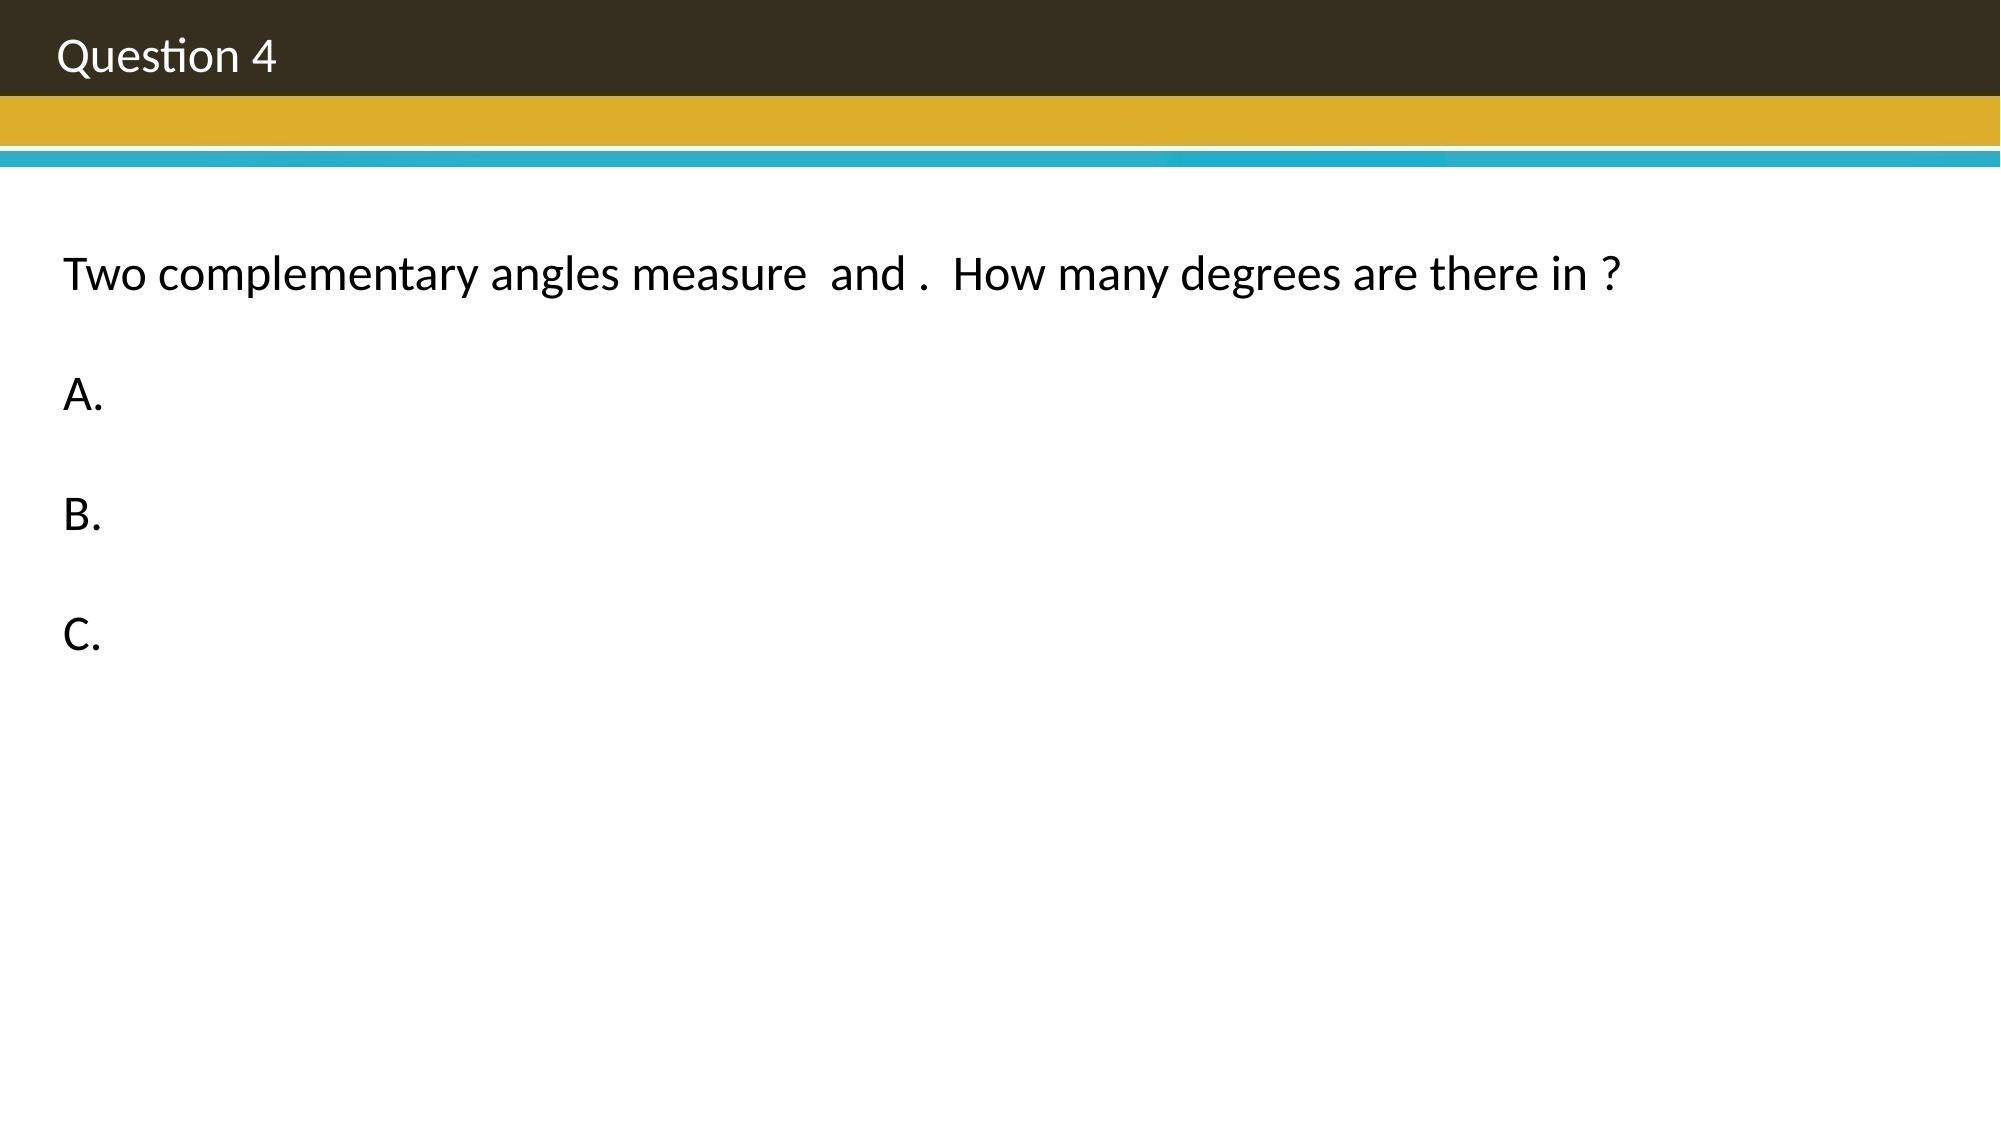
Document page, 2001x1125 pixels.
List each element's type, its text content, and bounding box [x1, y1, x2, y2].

picture [0, 0, 2000, 167]
text_box Question 4 [41, 14, 293, 90]
